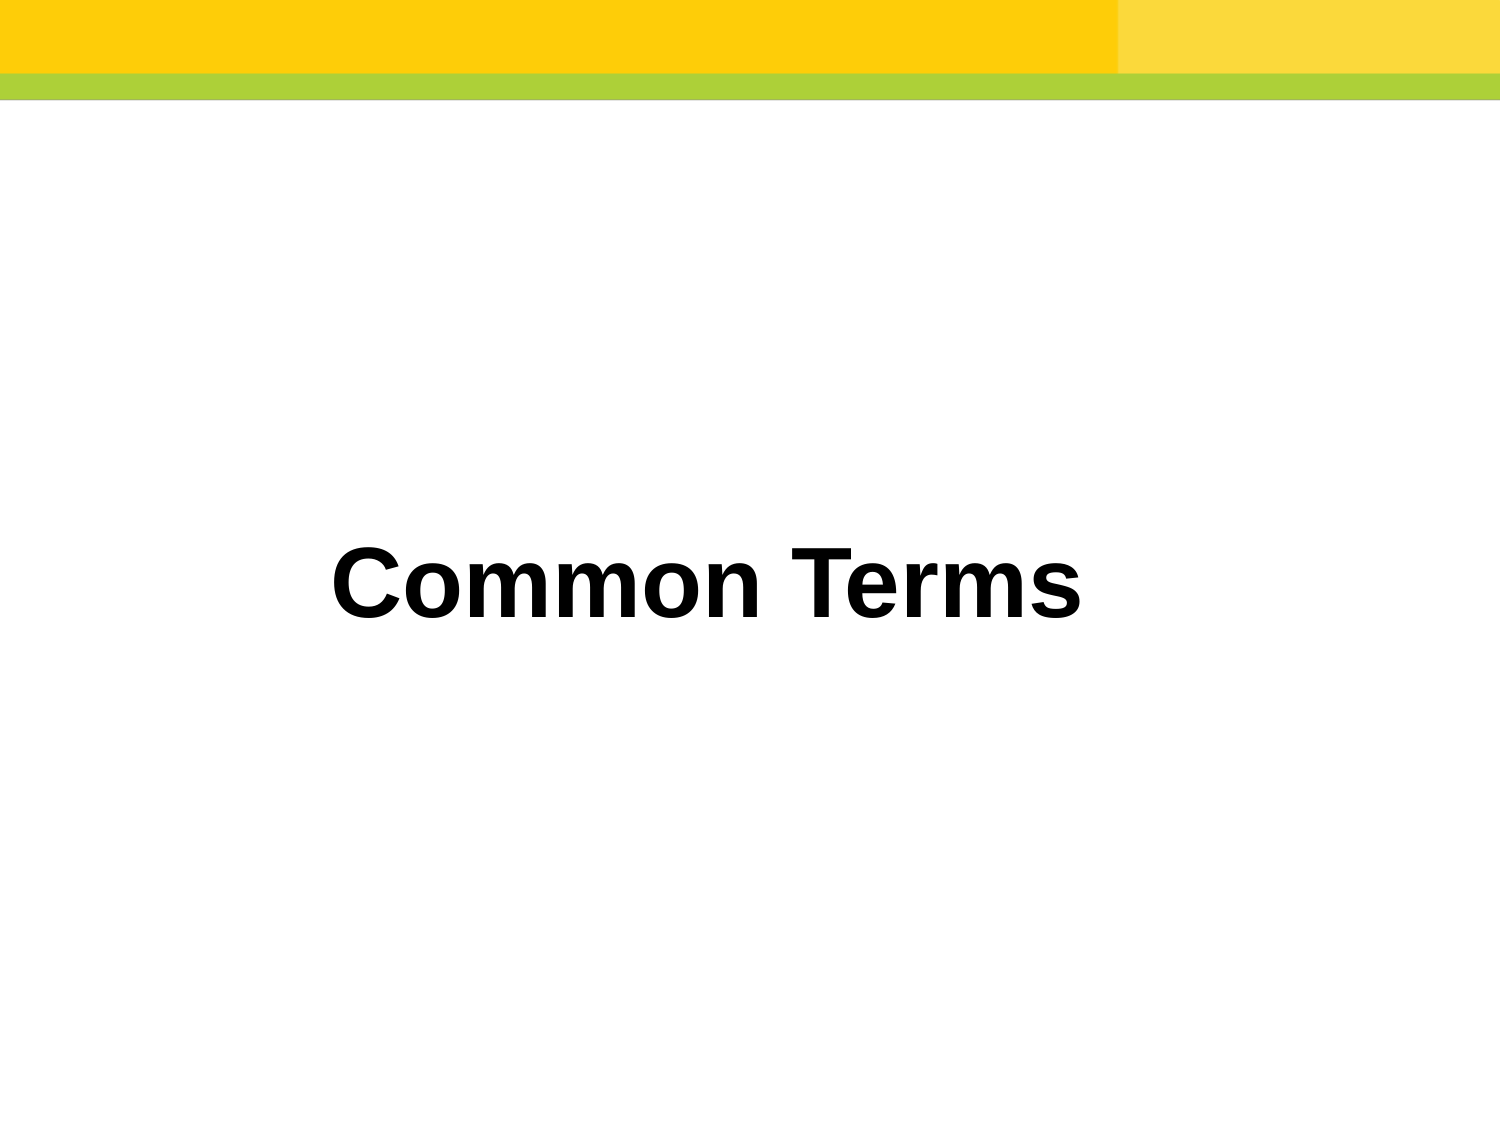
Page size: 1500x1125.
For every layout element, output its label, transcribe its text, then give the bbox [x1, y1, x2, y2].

picture [0, 0, 1500, 1125]
title Common Terms [315, 457, 1479, 699]
